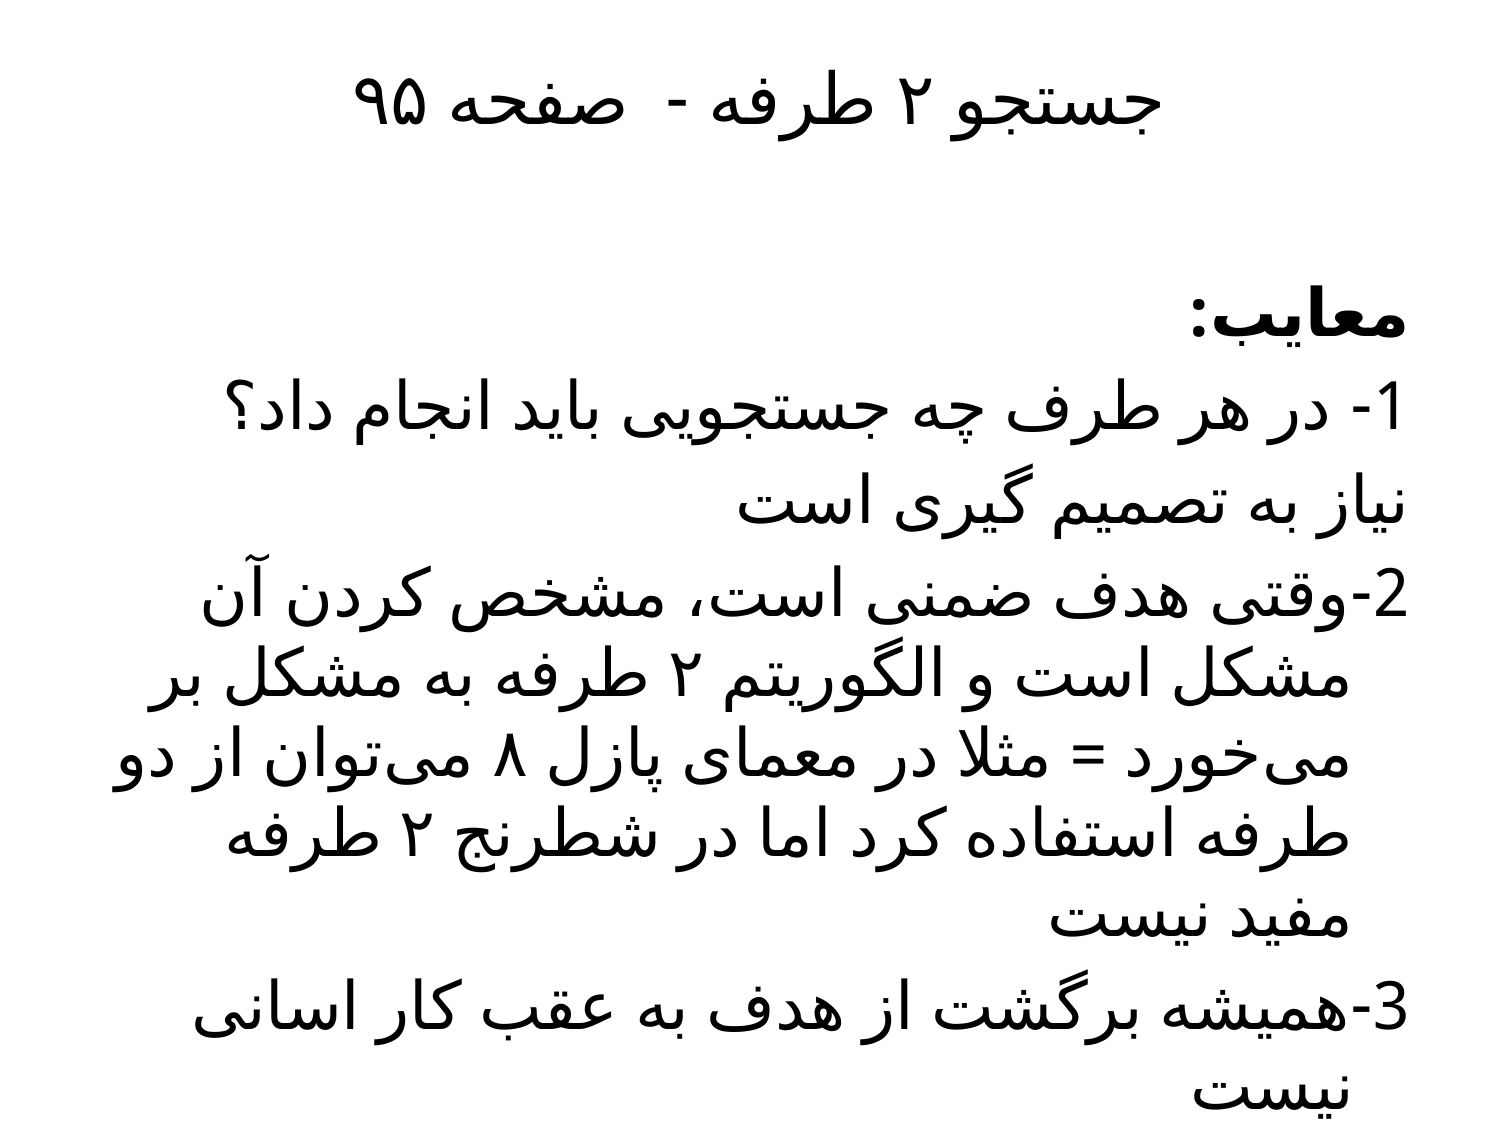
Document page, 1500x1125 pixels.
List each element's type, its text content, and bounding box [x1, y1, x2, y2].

list معایب: 1- در هر طرف چه جستجویی باید انجام داد؟ نیاز به تصمیم گیری است 2-وقتی‌ هدف ضمنی‌ است، مشخص کردن آن مشکل است و الگوریتم ۲ طرفه به مشکل بر می‌خورد = مثلا در معمای پازل ۸ می‌توان از دو طرفه استفاده کرد اما در شطرنج ۲ طرفه مفید نیست 3-همیشه برگشت از هدف به عقب کار اسانی‌ نیست [75, 262, 1425, 1005]
title جستجو ۲ طرفه - صفحه ۹۵ [75, 45, 1425, 233]
